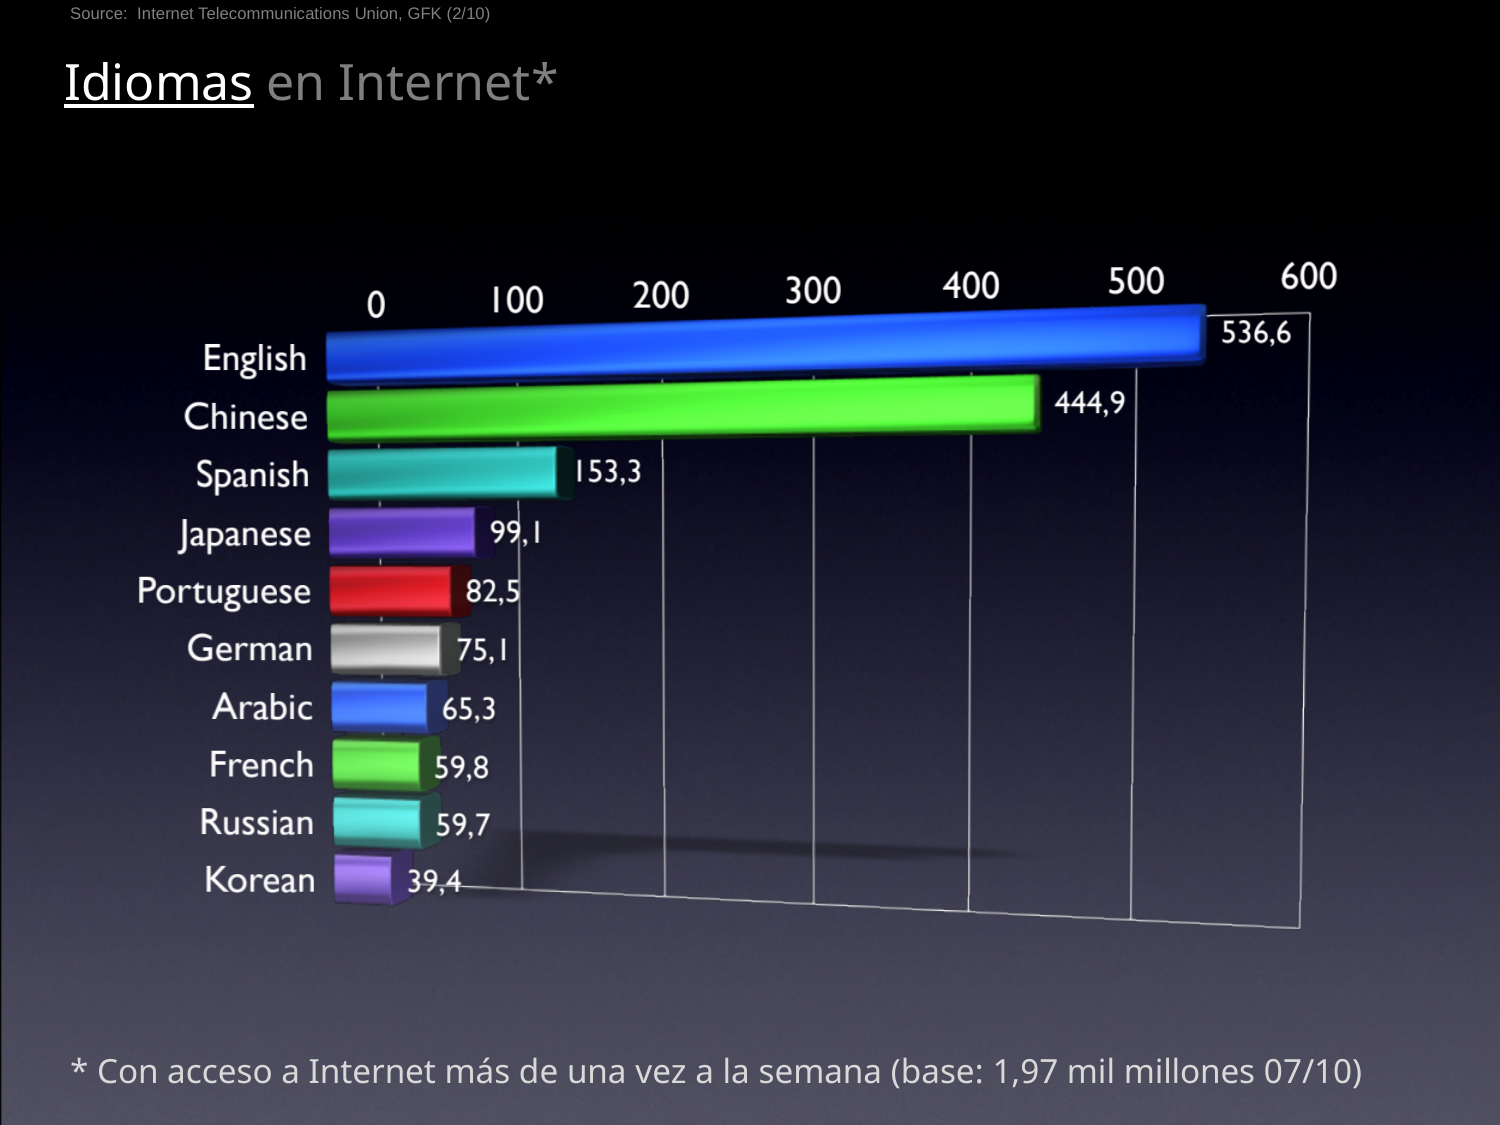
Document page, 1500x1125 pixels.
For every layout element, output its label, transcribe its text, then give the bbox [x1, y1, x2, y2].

picture [0, 0, 1500, 1125]
text_box Idiomas en Internet* [64, 50, 1403, 111]
text_box Source: Internet Telecommunications Union, GFK (2/10) [70, 0, 853, 23]
text_box * Con acceso a Internet más de una vez a la semana (base: 1,97 mil millones 07/10) [70, 1050, 1409, 1091]
